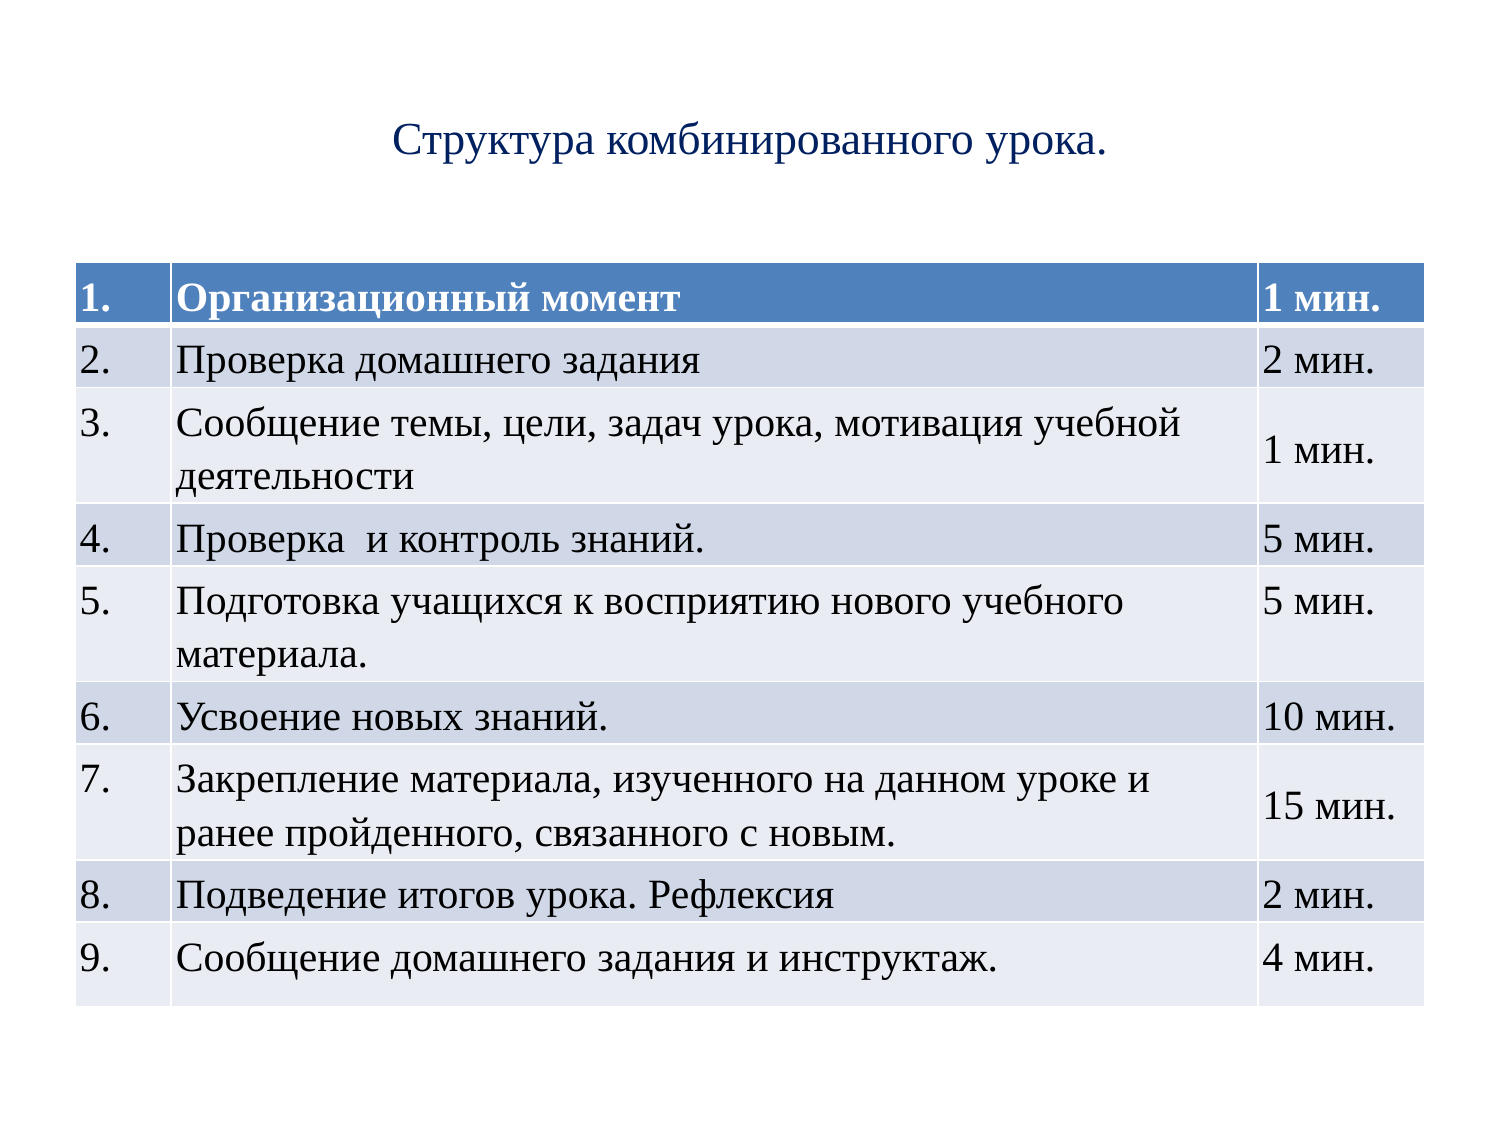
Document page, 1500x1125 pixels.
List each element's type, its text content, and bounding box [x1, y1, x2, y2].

table_cell 7. [76, 745, 170, 859]
table_cell 1 мин. [1259, 388, 1424, 502]
table_cell 5. [76, 567, 170, 681]
table_header 1. [76, 263, 170, 322]
table_cell Закрепление материала, изученного на данном уроке и ранее пройденного, связанного с новым. [172, 745, 1257, 859]
table_cell Сообщение домашнего задания и инструктаж. [172, 923, 1257, 1006]
table_cell 3. [76, 388, 170, 502]
table_cell 8. [76, 861, 170, 921]
table_cell 15 мин. [1259, 745, 1424, 859]
table_cell Подготовка учащихся к восприятию нового учебного материала. [172, 567, 1257, 681]
table_cell 5 мин. [1259, 504, 1424, 565]
table_cell 10 мин. [1259, 682, 1424, 743]
table_cell 2 мин. [1259, 328, 1424, 387]
table_cell Проверка и контроль знаний. [172, 504, 1257, 565]
table_cell 4. [76, 504, 170, 565]
title Структура комбинированного урока. [75, 45, 1425, 233]
table_cell Проверка домашнего задания [172, 328, 1257, 387]
table_cell 9. [76, 923, 170, 1006]
table_cell 2. [76, 328, 170, 387]
table_cell 4 мин. [1259, 923, 1424, 1006]
table_cell Усвоение новых знаний. [172, 682, 1257, 743]
table_cell Подведение итогов урока. Рефлексия [172, 861, 1257, 921]
table_cell 6. [76, 682, 170, 743]
table_cell 2 мин. [1259, 861, 1424, 921]
table_header 1 мин. [1259, 263, 1424, 322]
table_header Организационный момент [172, 263, 1257, 322]
table_cell Сообщение темы, цели, задач урока, мотивация учебной деятельности [172, 388, 1257, 502]
table_cell 5 мин. [1259, 567, 1424, 681]
